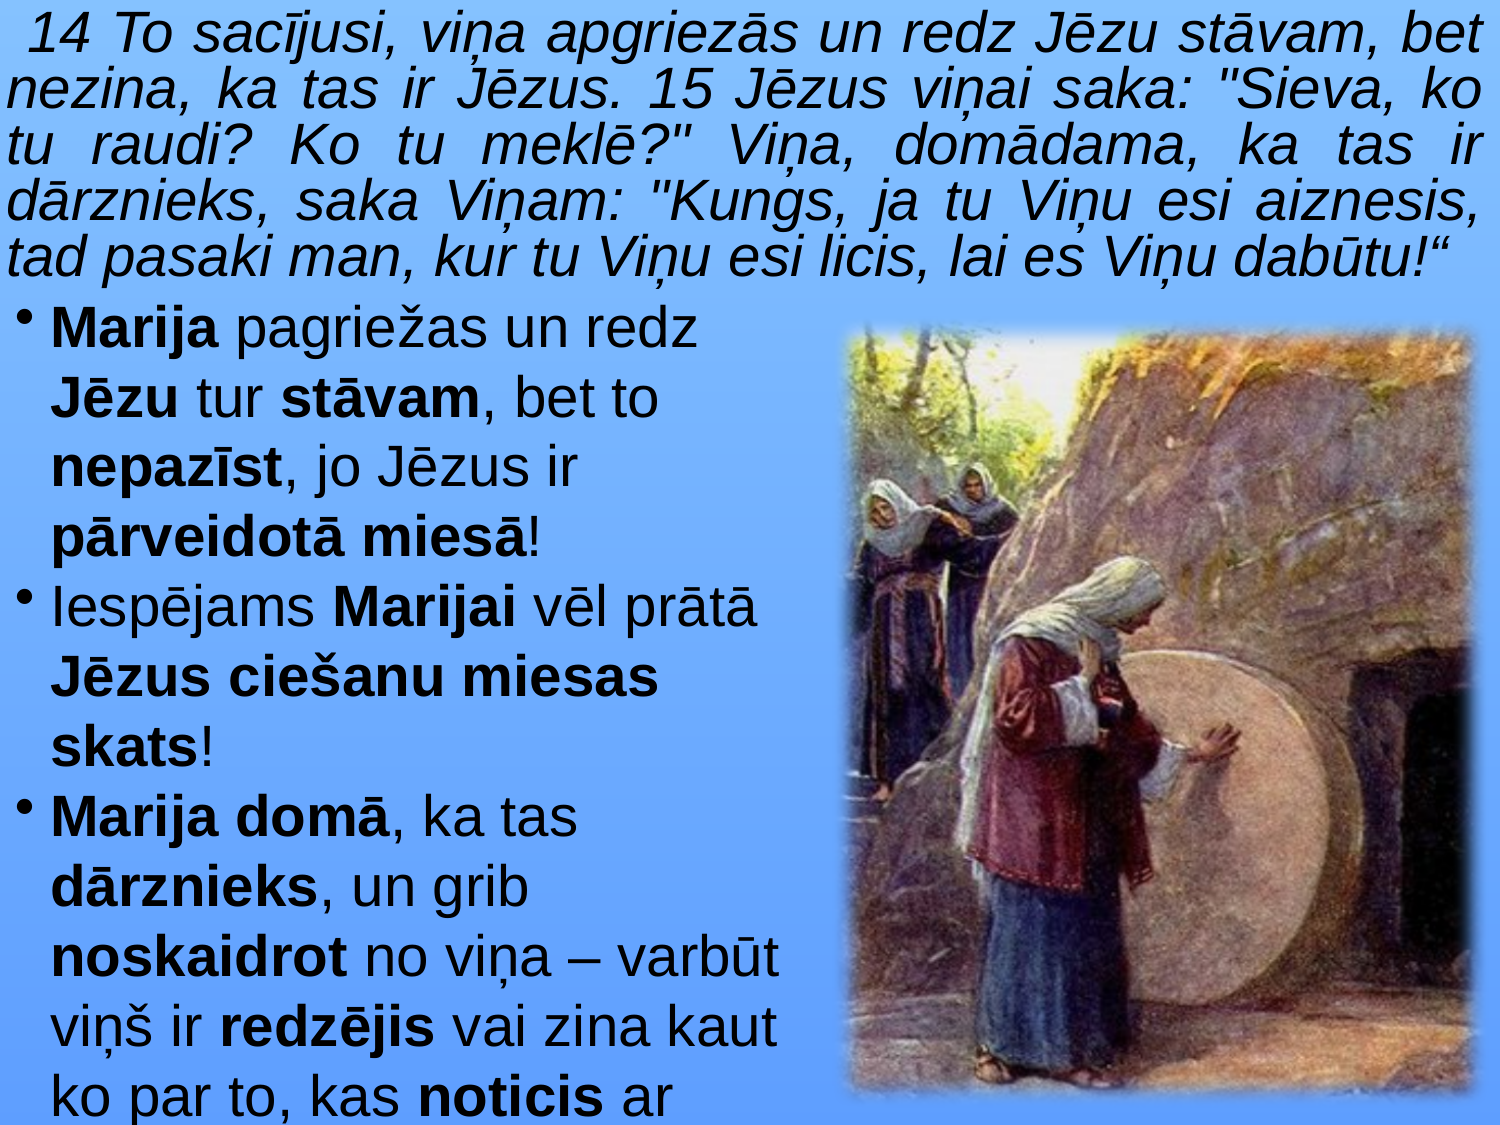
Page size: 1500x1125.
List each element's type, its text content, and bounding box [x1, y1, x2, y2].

picture [831, 316, 1489, 1108]
text_box Marija pagriežas un redz Jēzu tur stāvam, bet to nepazīst, jo Jēzus ir pārveidotā miesā! Iespējams Marijai vēl prātā Jēzus ciešanu miesas skats! Marija domā, ka tas dārznieks, un grib noskaidrot no viņa – varbūt viņš ir redzējis vai zina kaut ko par to, kas noticis ar Jēzus miesām. [0, 281, 832, 1125]
list 14 To sacījusi, viņa apgriezās un redz Jēzu stāvam, bet nezina, ka tas ir Jēzus. 15 Jēzus viņai saka: "Sieva, ko tu raudi? Ko tu meklē?" Viņa, domādama, ka tas ir dārznieks, saka Viņam: "Kungs, ja tu Viņu esi aiznesis, tad pasaki man, kur tu Viņu esi licis, lai es Viņu dabūtu!“ [0, 0, 1500, 198]
